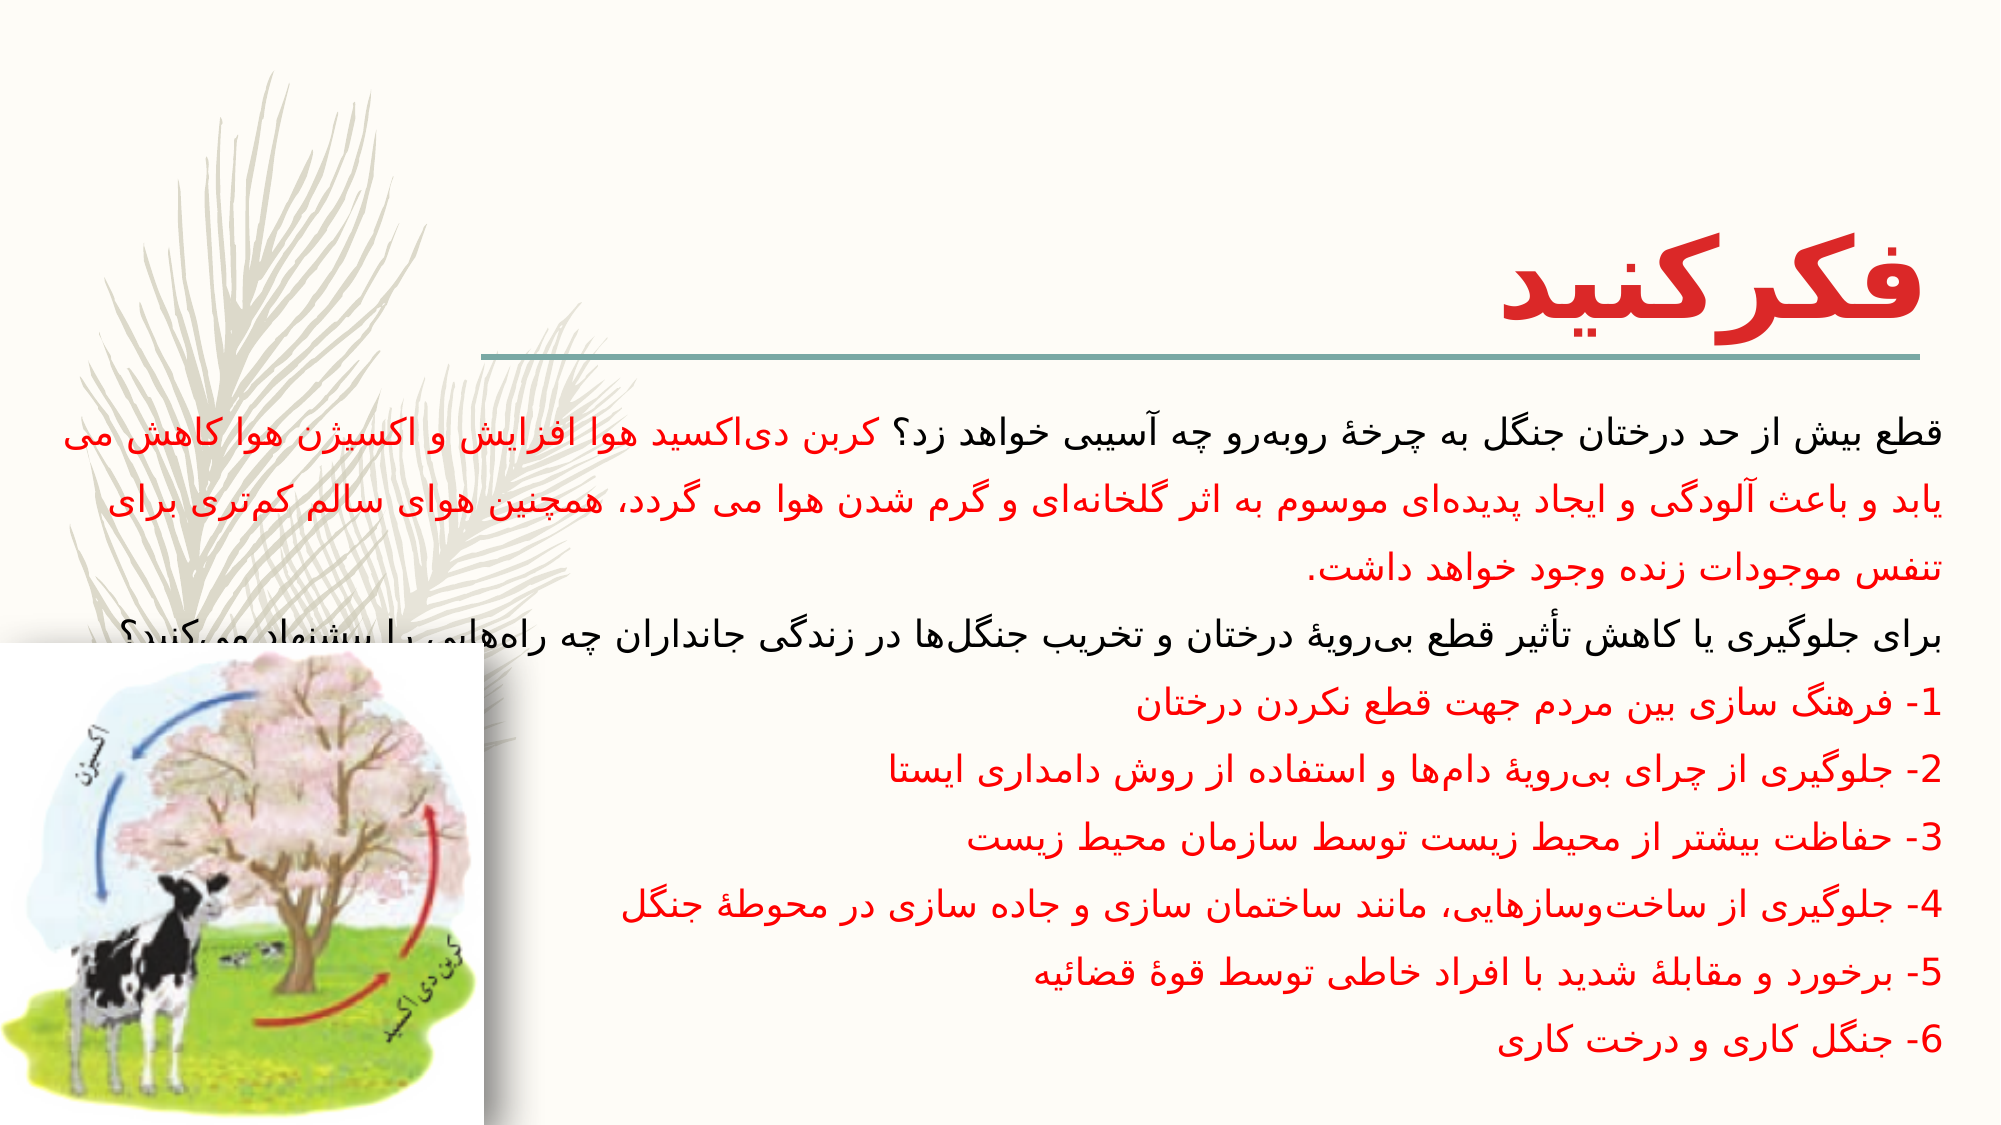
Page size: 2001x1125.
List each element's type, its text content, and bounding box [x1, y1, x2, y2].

text_box فکرکنید [1346, 198, 1944, 349]
picture [0, 643, 484, 1125]
text_box قطع بیش از‌ حد درختان جنگل به چرخه‌ٔ روبه‌رو چه آسیبی خواهد زد؟ کربن دی‌اکسید هوا افزایش و اکسیژن هوا کاهش می یابد و باعث آلودگی و ایجاد پدیده‌ای موسوم به اثر گلخانه‌ای و گرم شدن هوا می گردد، همچنین هوای سالم کم‌تری برای تنفس موجودات زنده وجود خواهد داشت. برای جلوگیری یا کاهش تأثیر قطع بی‌رویه‌ٔ درختان و تخریب جنگل‌ها در زندگی جانداران چه راه‌هایی را پیشنهاد می‌کنید؟ 1- فرهنگ سازی بین مردم جهت قطع نکردن درختان 2- جلوگیری از چرای بی‌رویه‌ٔ دام‌ها و استفاده از روش دامداری ایستا 3- حفاظت بیشتر از محیط زیست توسط سازمان محیط زیست 4- جلوگیری از ساخت‌وسازهایی، مانند ساختمان سازی و جاده سازی در محوطه‌ٔ جنگل 5- برخورد و مقابله‌ٔ شدید با افراد خاطی توسط قوه‌ٔ قضائیه 6- جنگل کاری و درخت کاری [41, 377, 1959, 1068]
